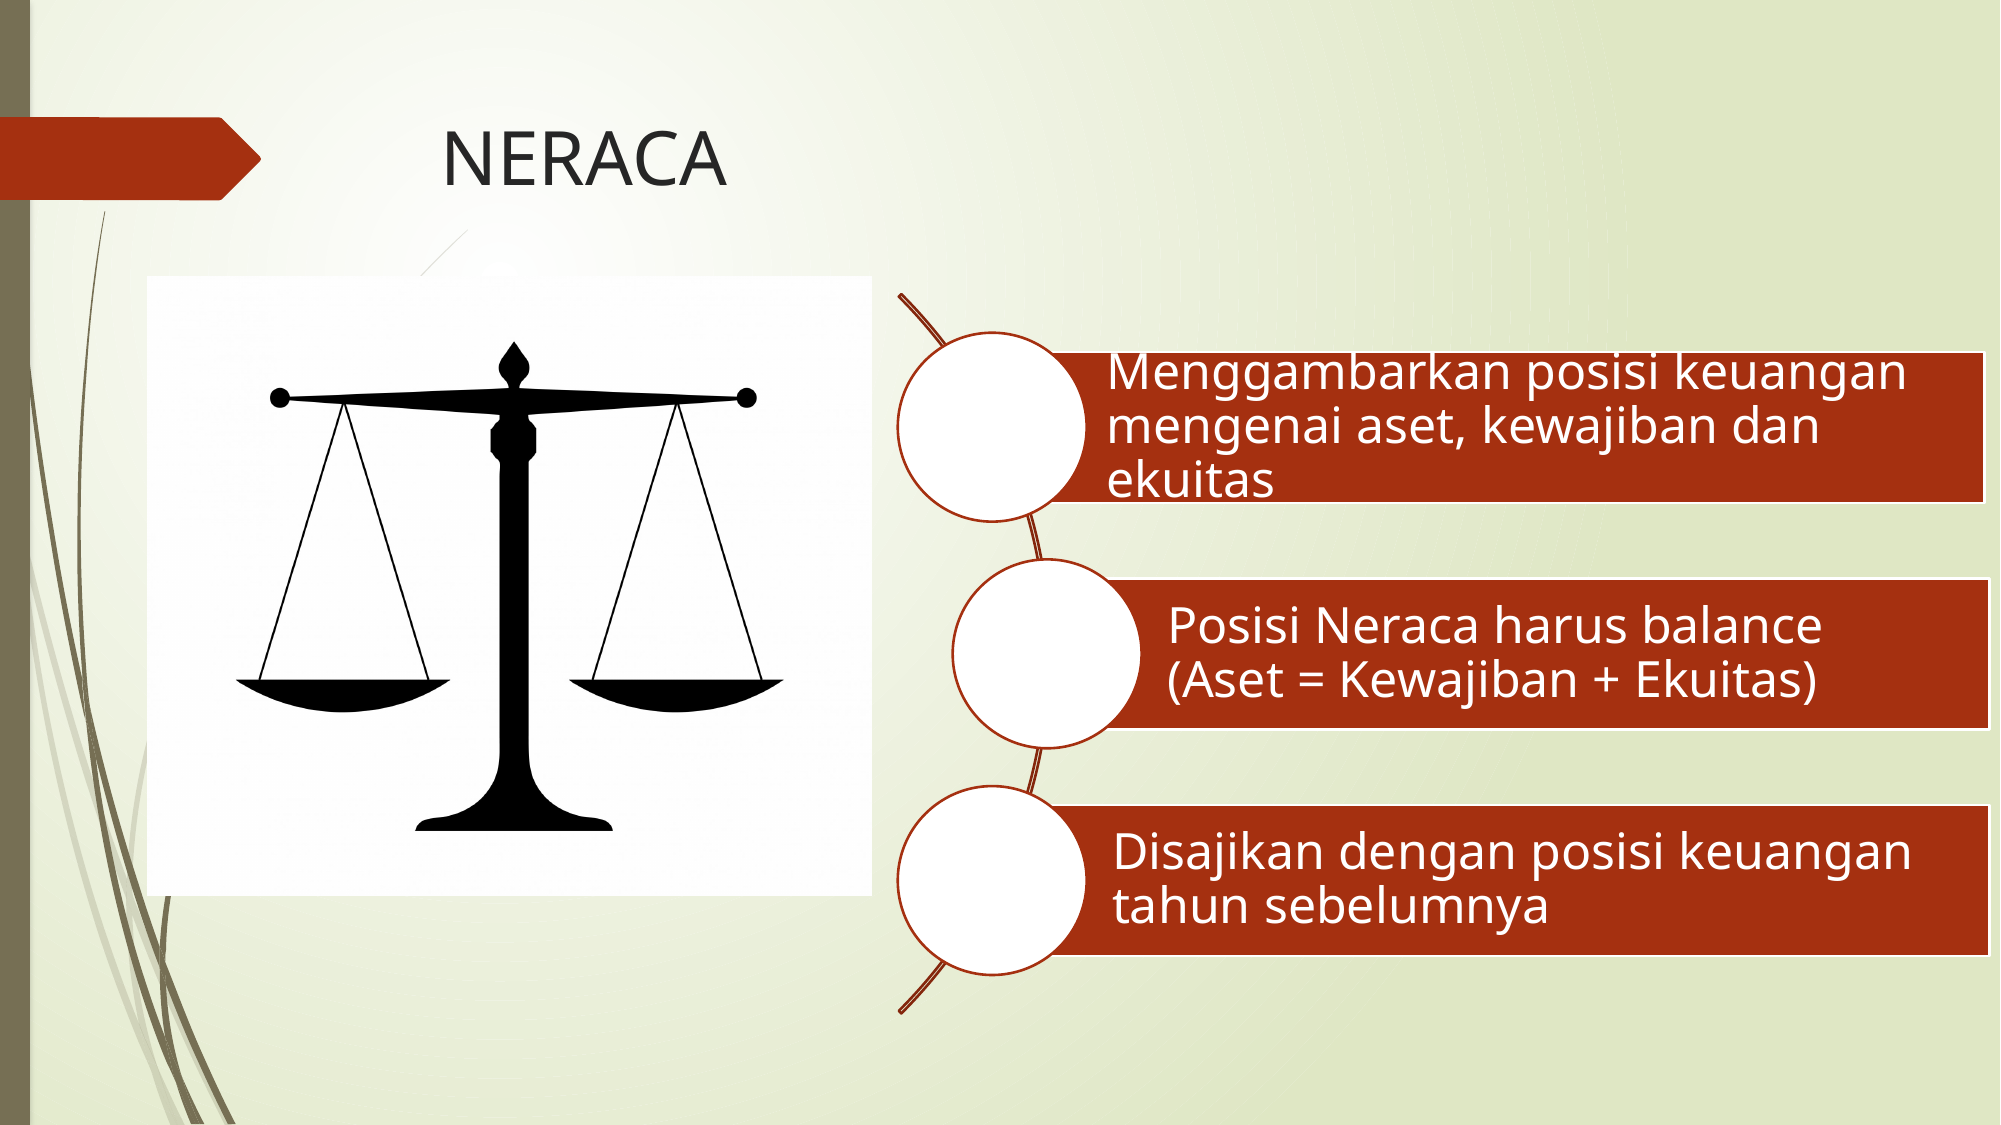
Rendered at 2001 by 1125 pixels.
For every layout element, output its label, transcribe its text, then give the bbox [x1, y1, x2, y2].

title NERACA [425, 102, 1888, 313]
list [147, 275, 872, 897]
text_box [887, 275, 2000, 1032]
